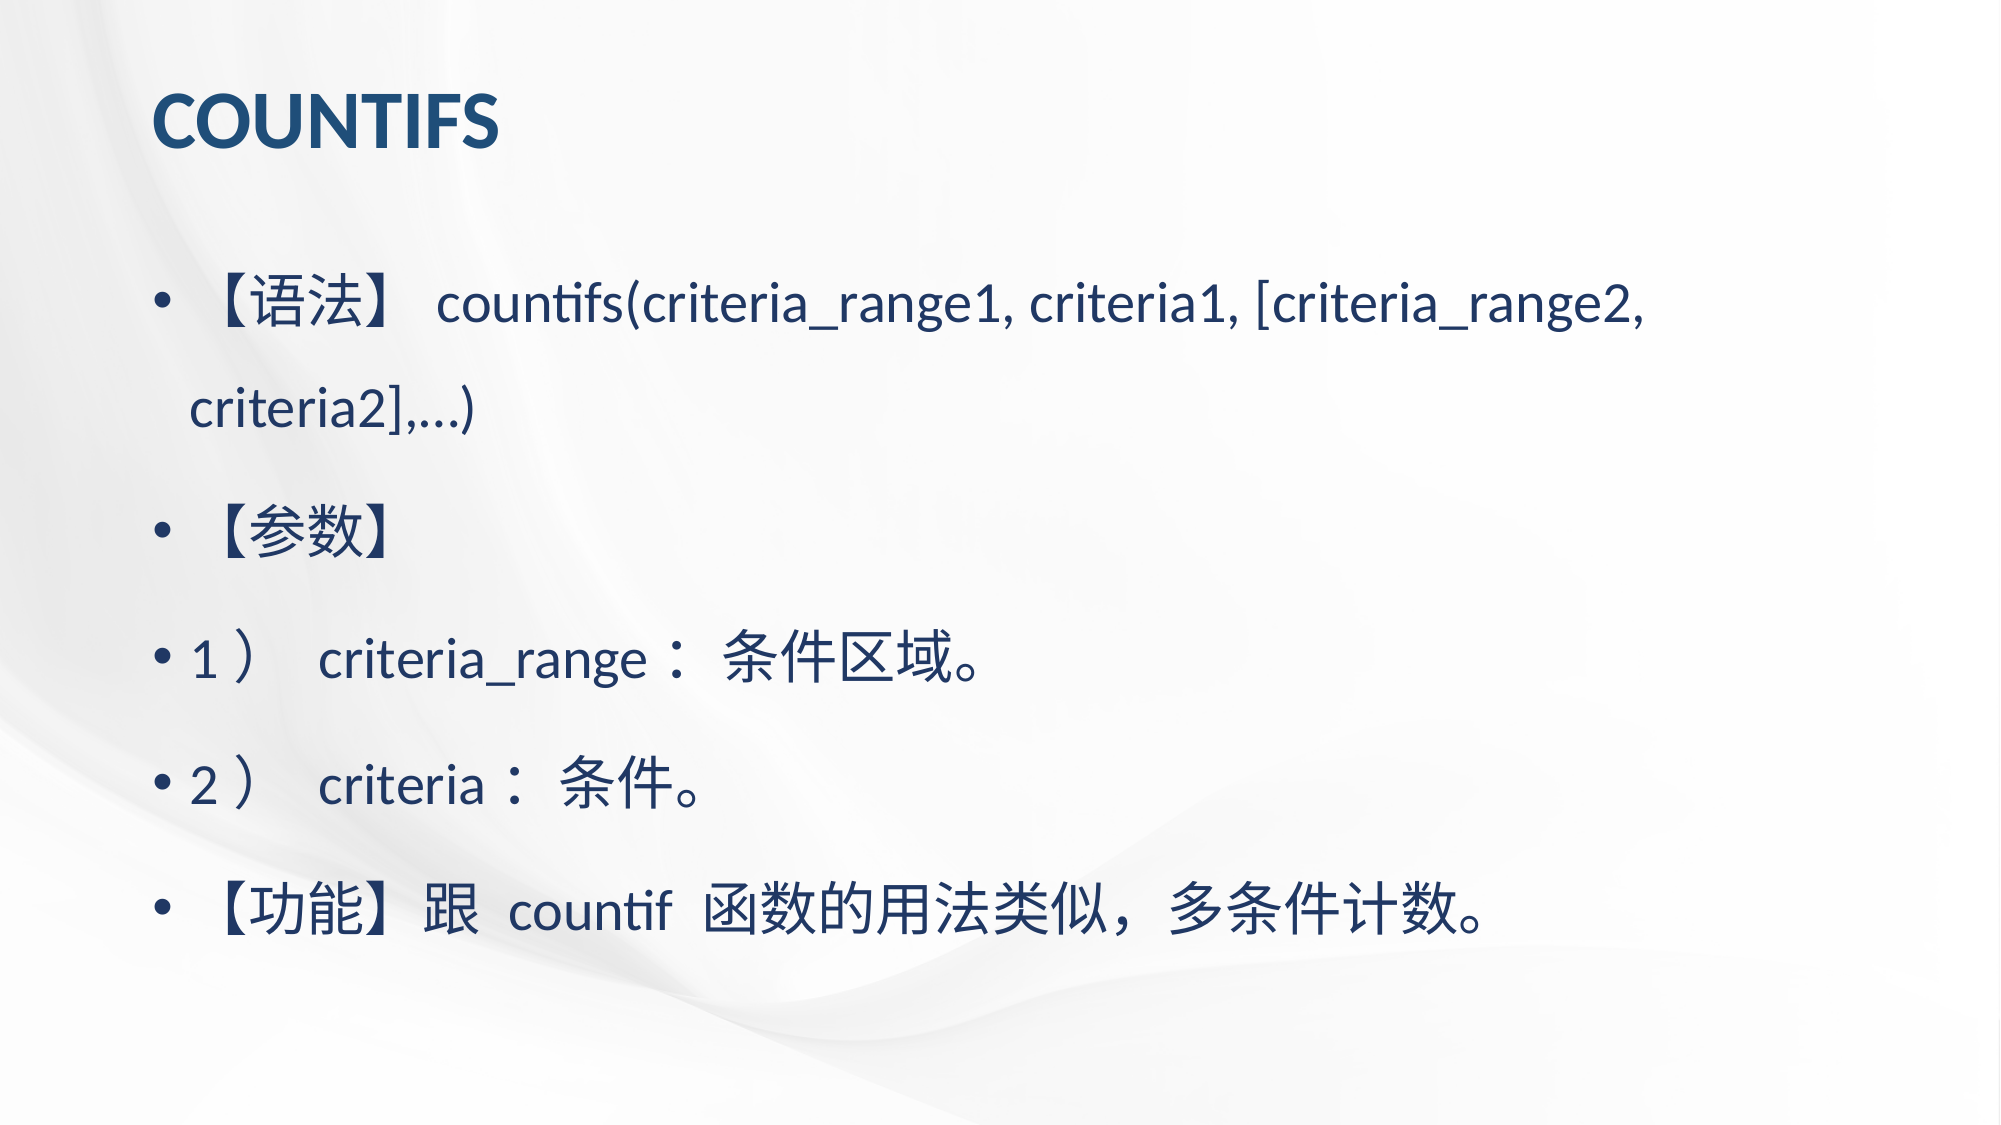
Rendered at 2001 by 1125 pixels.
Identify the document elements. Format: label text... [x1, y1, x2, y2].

title COUNTIFS [137, 59, 1863, 184]
list 【语法】countifs(criteria_range1, criteria1, [criteria_range2, criteria2],…) 【参数】 1） criteria_range：条件区域。 2） criteria：条件。 【功能】跟 countif 函数的用法类似，多条件计数。 [137, 222, 1863, 1043]
